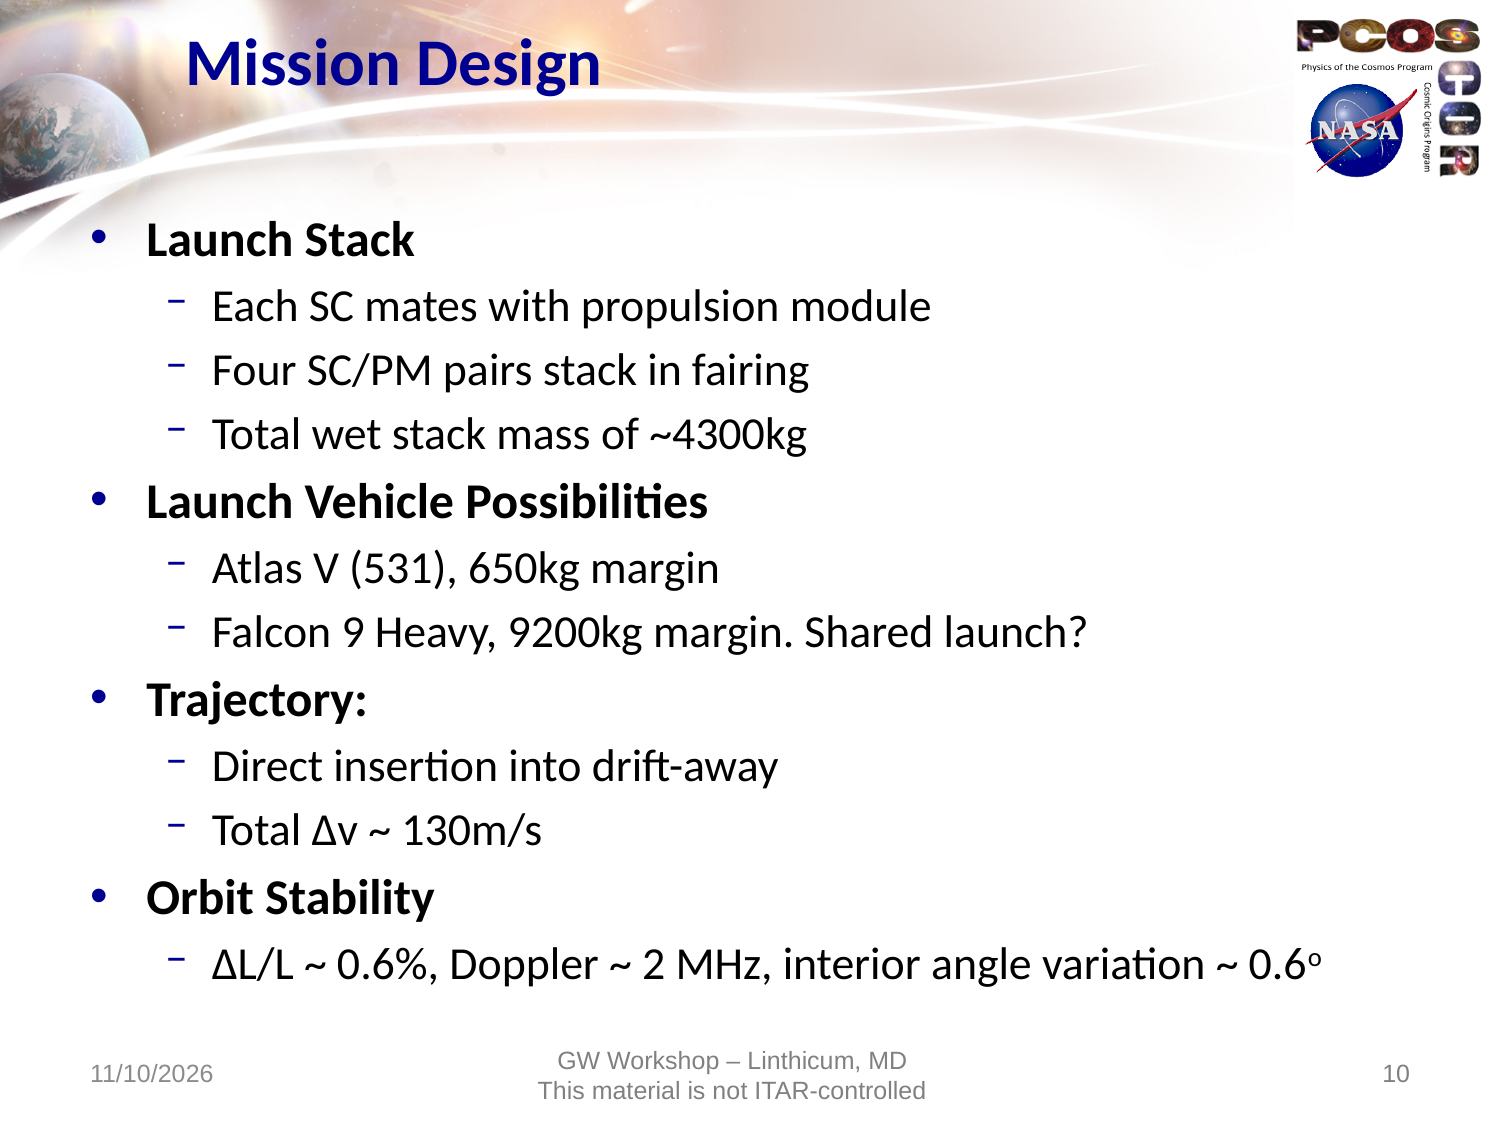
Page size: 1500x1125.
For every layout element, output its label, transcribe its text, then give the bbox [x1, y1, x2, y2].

list Launch Stack Each SC mates with propulsion module Four SC/PM pairs stack in fairing Total wet stack mass of ~4300kg Launch Vehicle Possibilities Atlas V (531), 650kg margin Falcon 9 Heavy, 9200kg margin. Shared launch? Trajectory: Direct insertion into drift-away Total Δv ~ 130m/s Orbit Stability ΔL/L ~ 0.6%, Doppler ~ 2 MHz, interior angle variation ~ 0.6o [75, 198, 1425, 1043]
title Mission Design [170, 0, 1424, 131]
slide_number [75, 1042, 357, 1103]
picture [0, 0, 1486, 1125]
slide_number 10 [1074, 1042, 1425, 1103]
